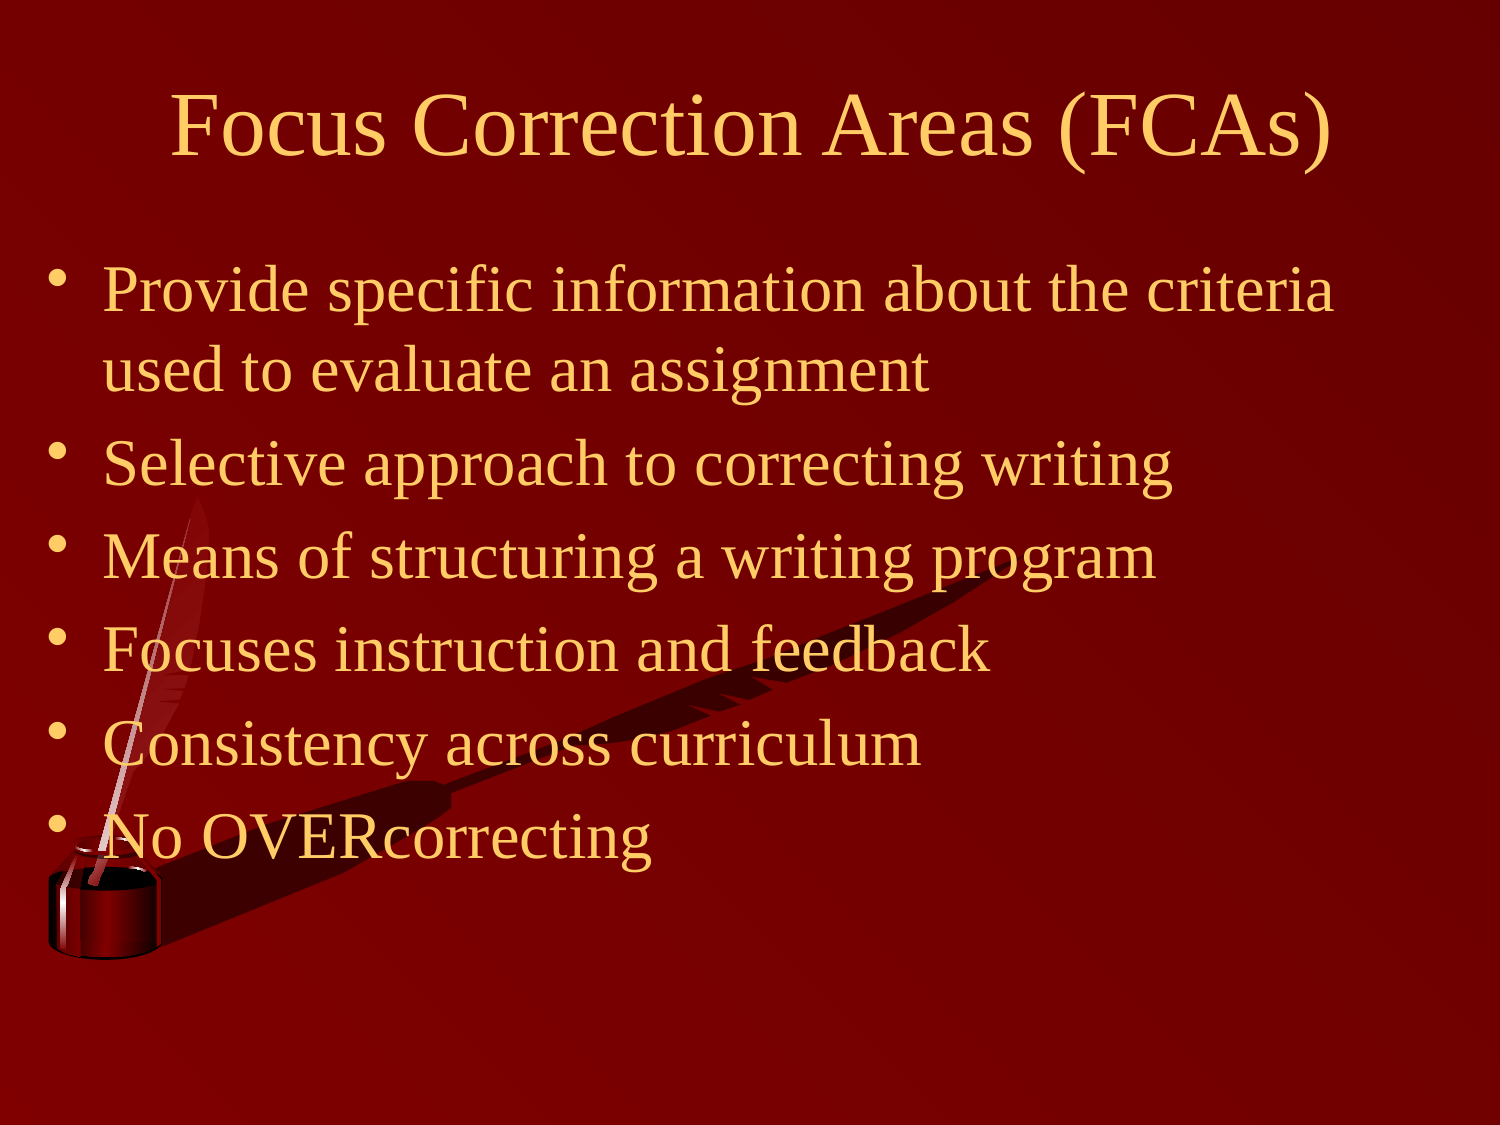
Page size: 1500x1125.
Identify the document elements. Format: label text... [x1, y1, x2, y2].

title Focus Correction Areas (FCAs) [29, 19, 1475, 219]
list Provide specific information about the criteria used to evaluate an assignment Selective approach to correcting writing Means of structuring a writing program Focuses instruction and feedback Consistency across curriculum No OVERcorrecting [30, 237, 1472, 1022]
